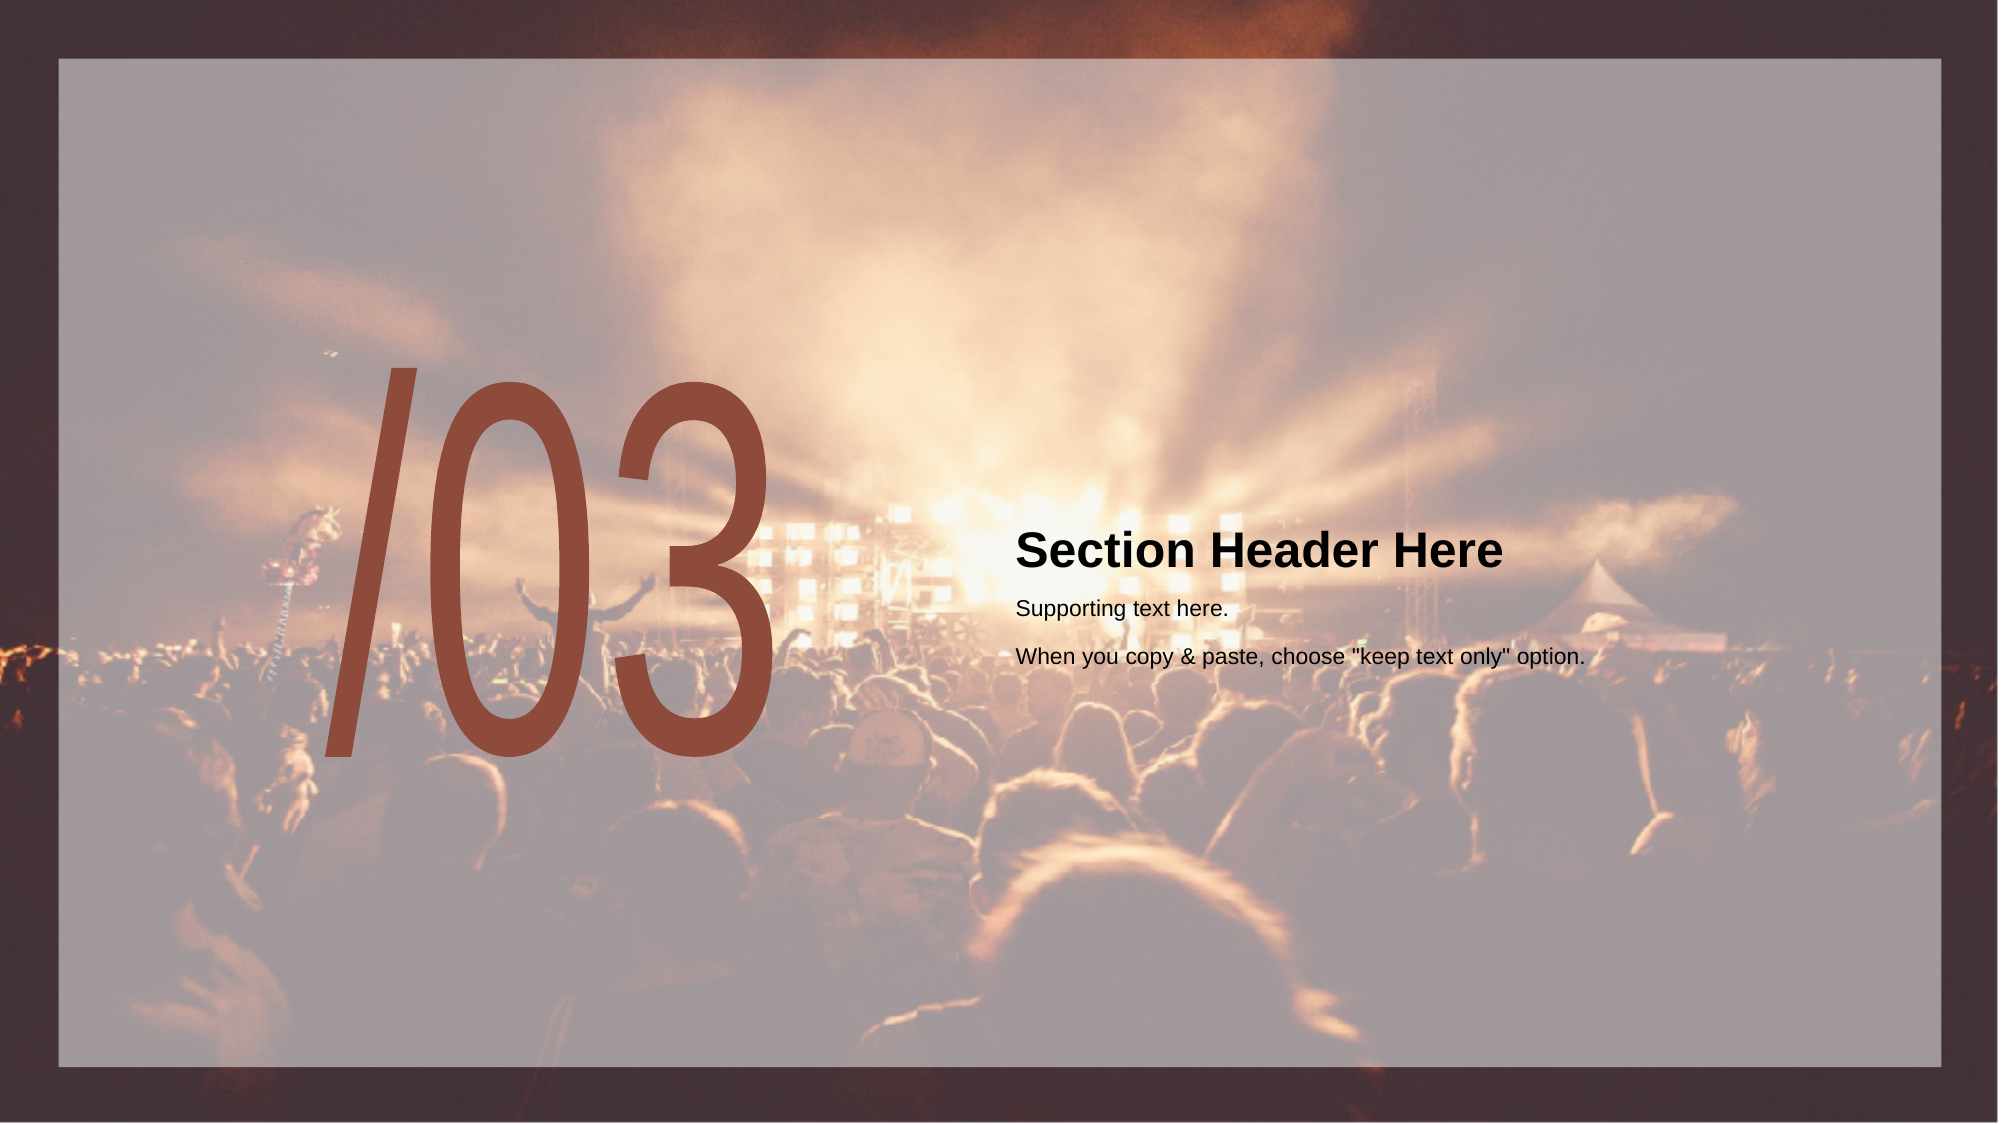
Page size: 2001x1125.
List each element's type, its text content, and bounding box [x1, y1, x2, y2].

list Supporting text here. When you copy & paste, choose "keep text only" option. [1000, 585, 1890, 753]
title Section Header Here [1000, 439, 1890, 585]
picture [0, 0, 2000, 1125]
